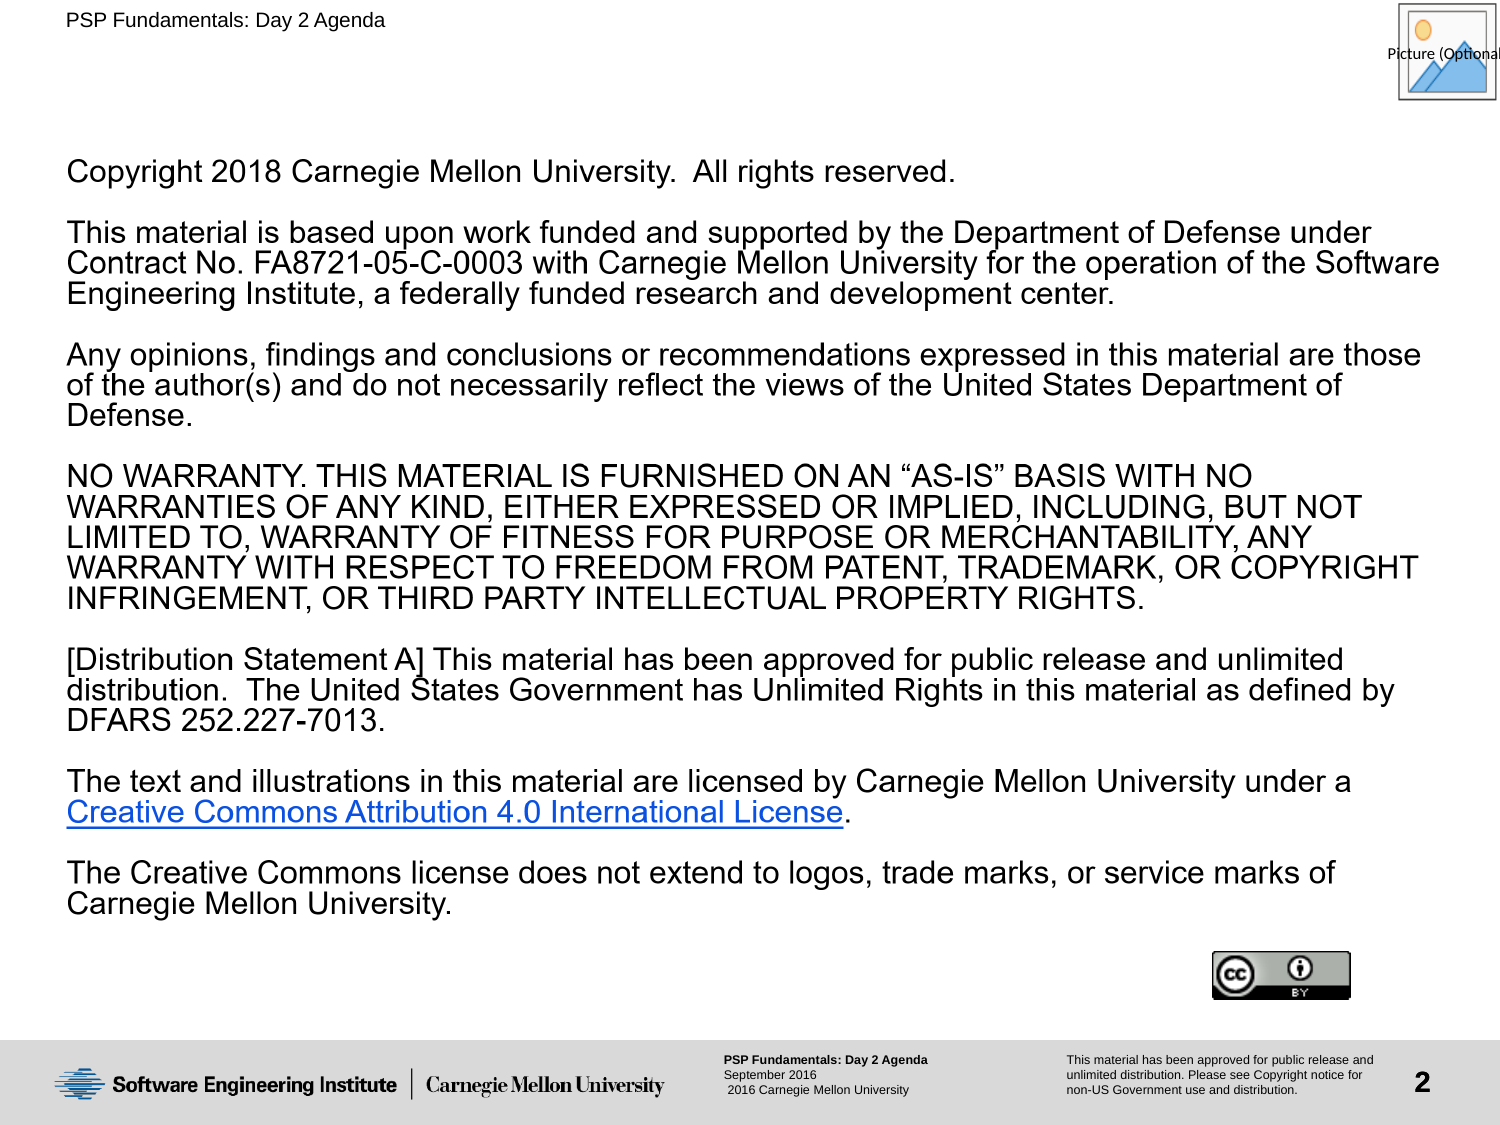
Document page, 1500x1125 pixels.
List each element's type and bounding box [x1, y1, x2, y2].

picture [54, 155, 1471, 929]
picture [46, 1061, 673, 1104]
picture [1212, 951, 1351, 1000]
text_box [0, 0, 1394, 91]
picture [1394, 0, 1500, 105]
